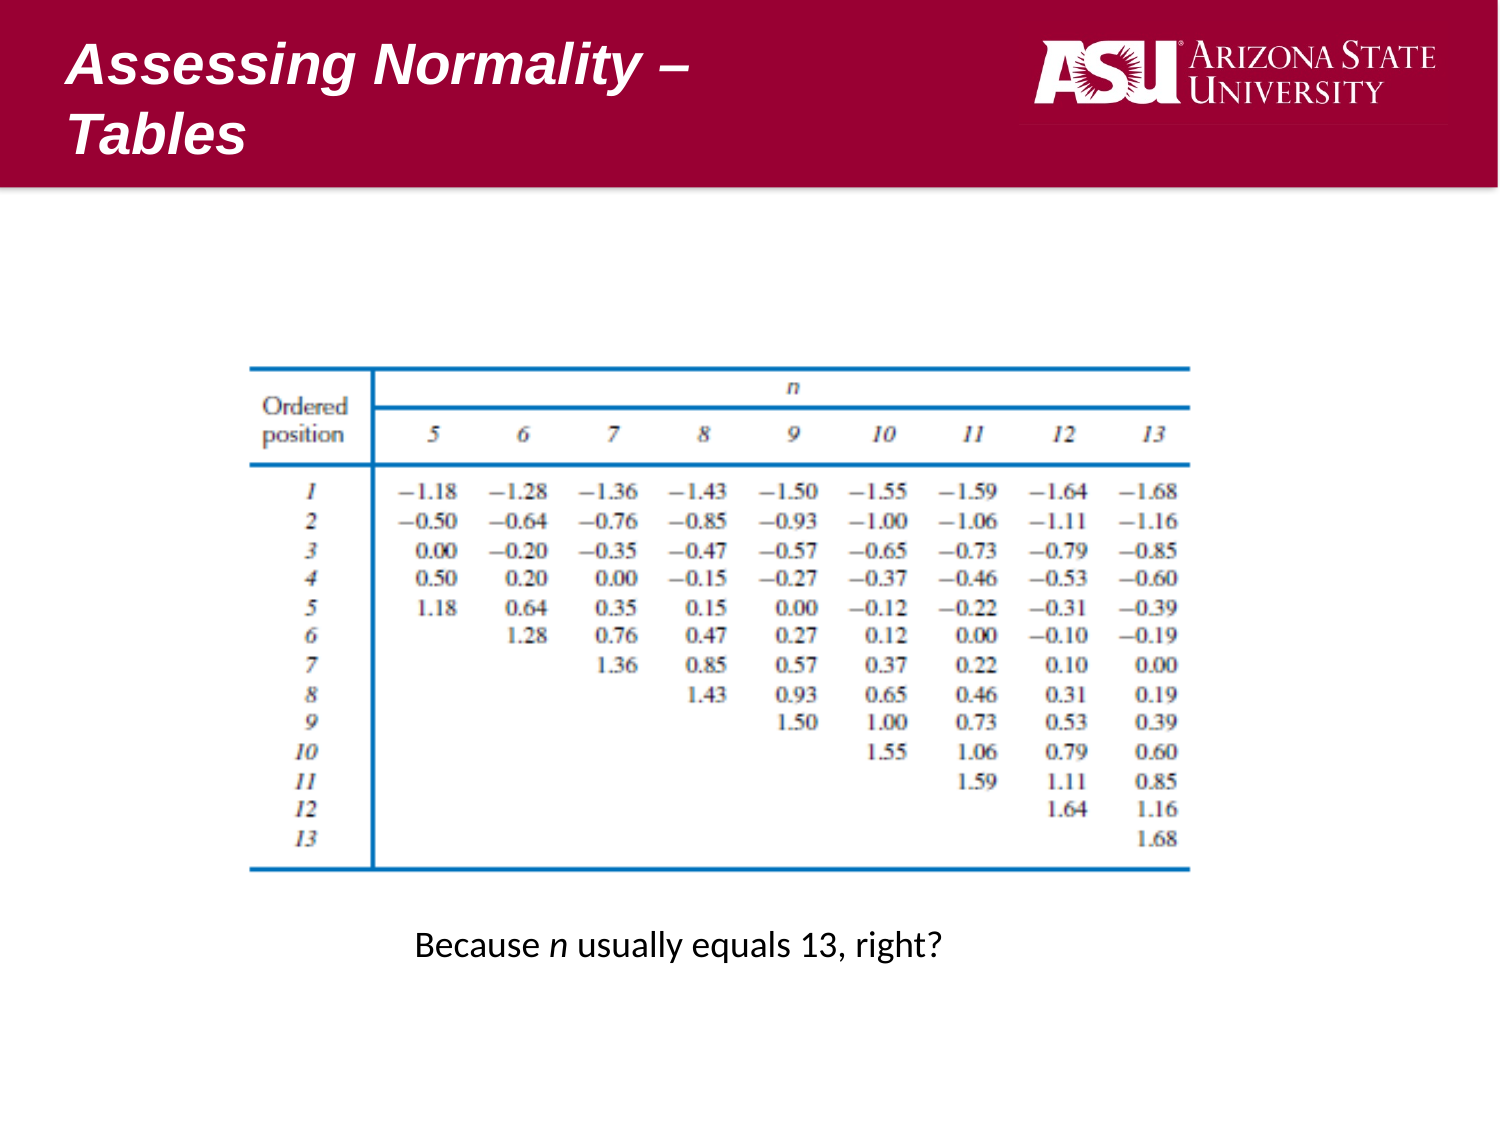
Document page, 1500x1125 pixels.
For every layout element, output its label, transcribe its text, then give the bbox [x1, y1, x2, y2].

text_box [0, 0, 1498, 188]
text_box Because n usually equals 13, right? [399, 912, 1088, 973]
picture [232, 349, 1234, 902]
picture [1018, 21, 1448, 126]
